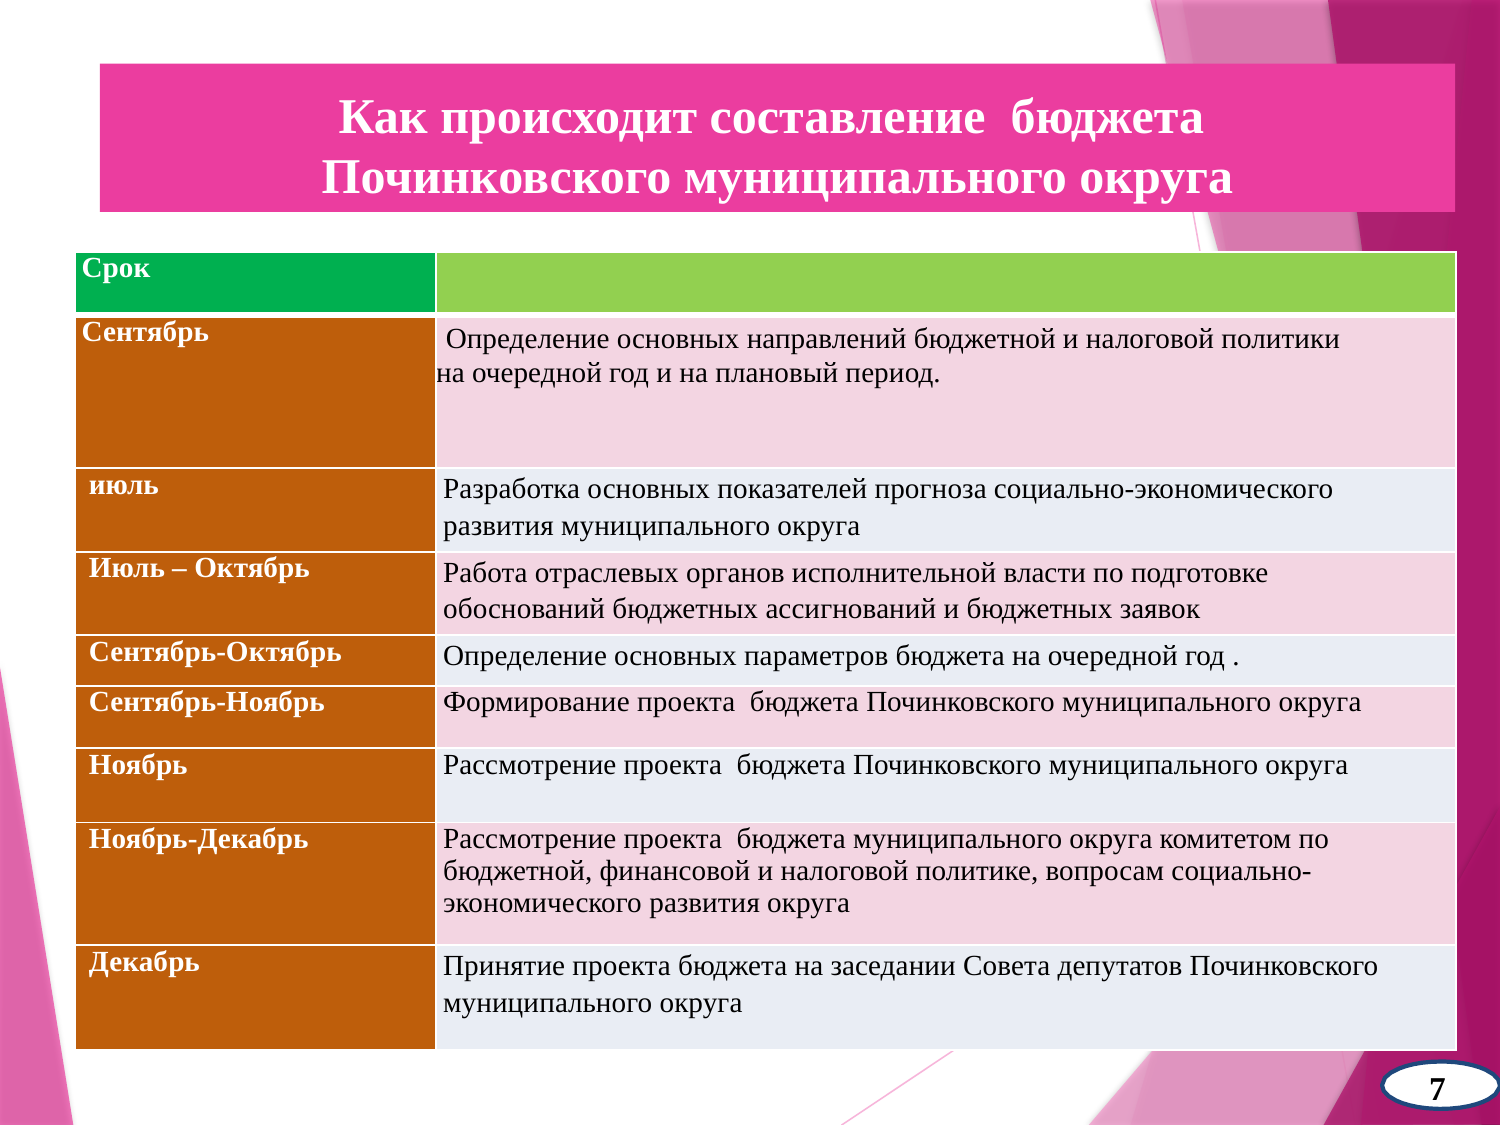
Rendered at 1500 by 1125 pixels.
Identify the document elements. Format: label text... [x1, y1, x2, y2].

table_header [437, 253, 1455, 312]
table_cell Формирование проекта бюджета Починковского муниципального округа [437, 687, 1455, 747]
table_cell Ноябрь [76, 749, 435, 822]
text_box 7 [1427, 1066, 1456, 1107]
table_cell Определение основных параметров бюджета на очередной год . [437, 636, 1455, 685]
table_cell Ноябрь-Декабрь [76, 823, 435, 944]
table_cell Декабрь [76, 946, 435, 1049]
table_header Срок [76, 253, 435, 312]
text_box Как происходит составление бюджета Починковского муниципального округа [99, 63, 1456, 212]
table_cell Разработка основных показателей прогноза социально-экономического развития муниципального округа [437, 469, 1455, 551]
table_cell Рассмотрение проекта бюджета Починковского муниципального округа [437, 749, 1455, 822]
table_cell Рассмотрение проекта бюджета муниципального округа комитетом по бюджетной, финансовой и налоговой политике, вопросам социально-экономического развития округа [437, 823, 1455, 944]
table_cell Сентябрь-Ноябрь [76, 687, 435, 747]
table_cell июль [76, 469, 435, 551]
table_cell Принятие проекта бюджета на заседании Совета депутатов Починковского муниципального округа [437, 946, 1455, 1049]
text_box [135, 103, 1440, 175]
text_box [1312, 1051, 1374, 1125]
text_box [1382, 1061, 1500, 1109]
table_cell Сентябрь-Октябрь [76, 636, 435, 685]
table_cell Июль – Октябрь [76, 553, 435, 634]
table_cell Сентябрь [76, 318, 435, 467]
table_cell Работа отраслевых органов исполнительной власти по подготовке обоснований бюджетных ассигнований и бюджетных заявок [437, 553, 1455, 634]
table_cell Определение основных направлений бюджетной и налоговой политики на очередной год и на плановый период. [437, 318, 1455, 467]
